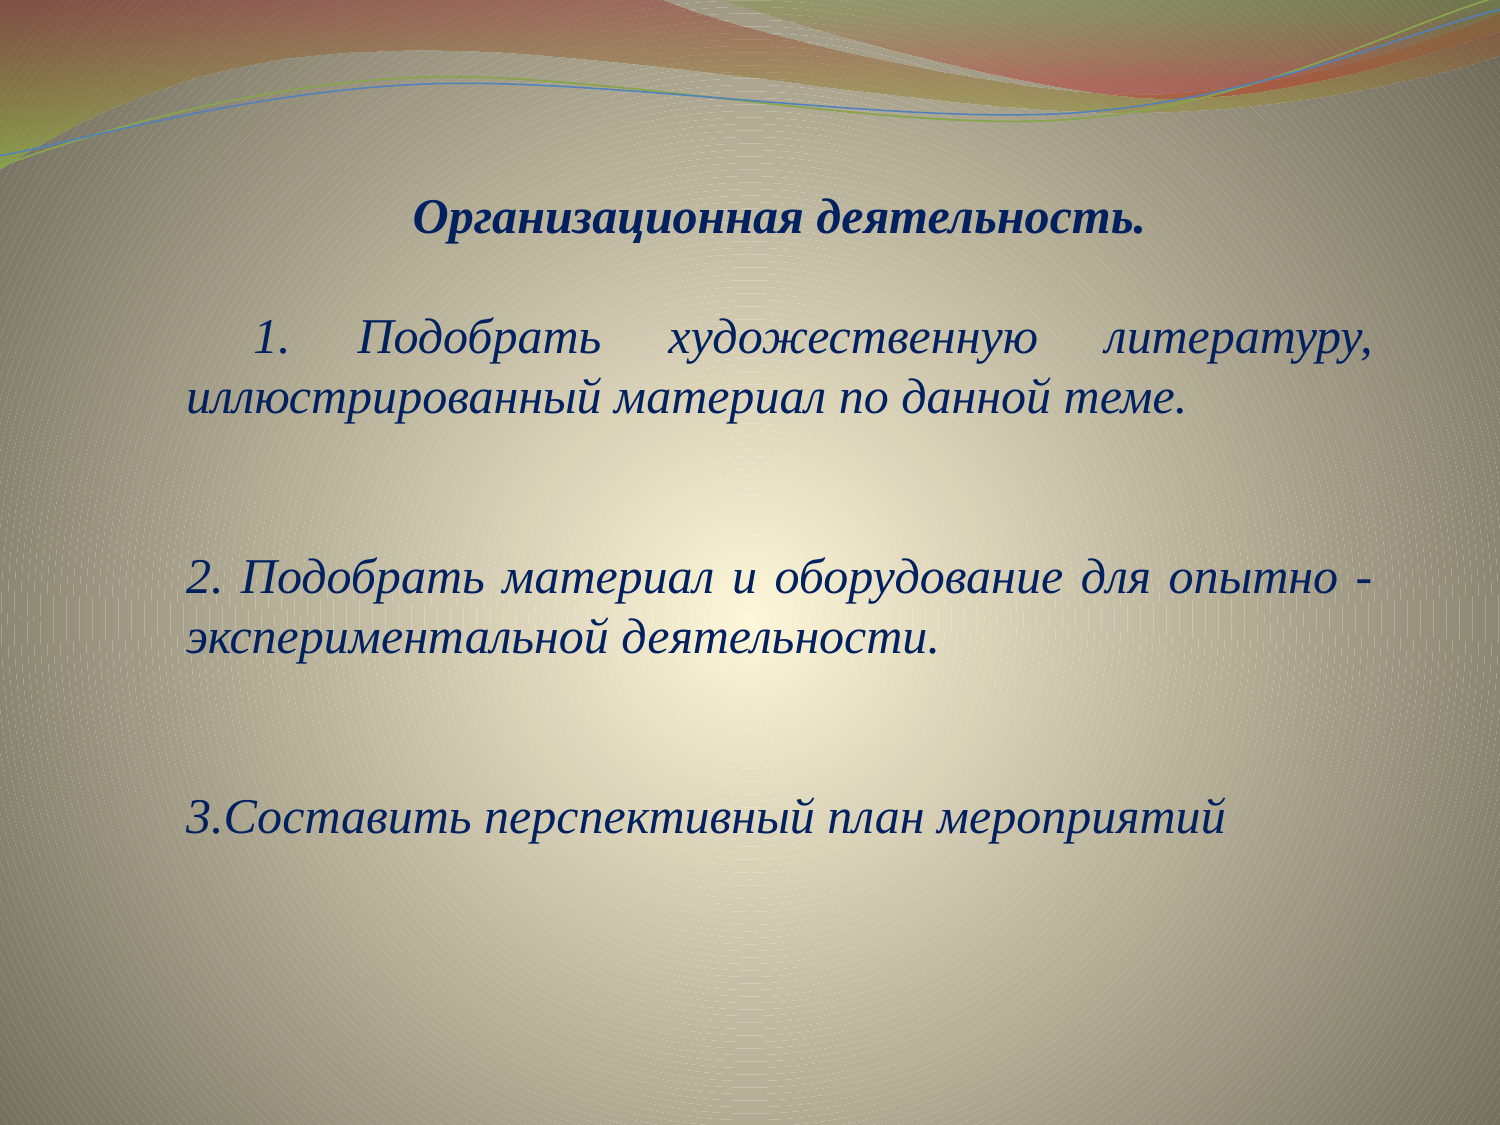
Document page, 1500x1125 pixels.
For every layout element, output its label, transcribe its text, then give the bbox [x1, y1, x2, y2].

text_box Организационная деятельность. 1. Подобрать художественную литературу, иллюстрированный материал по данной теме. 2. Подобрать материал и оборудование для опытно - экспериментальной деятельности. 3.Составить перспективный план мероприятий [171, 175, 1388, 851]
